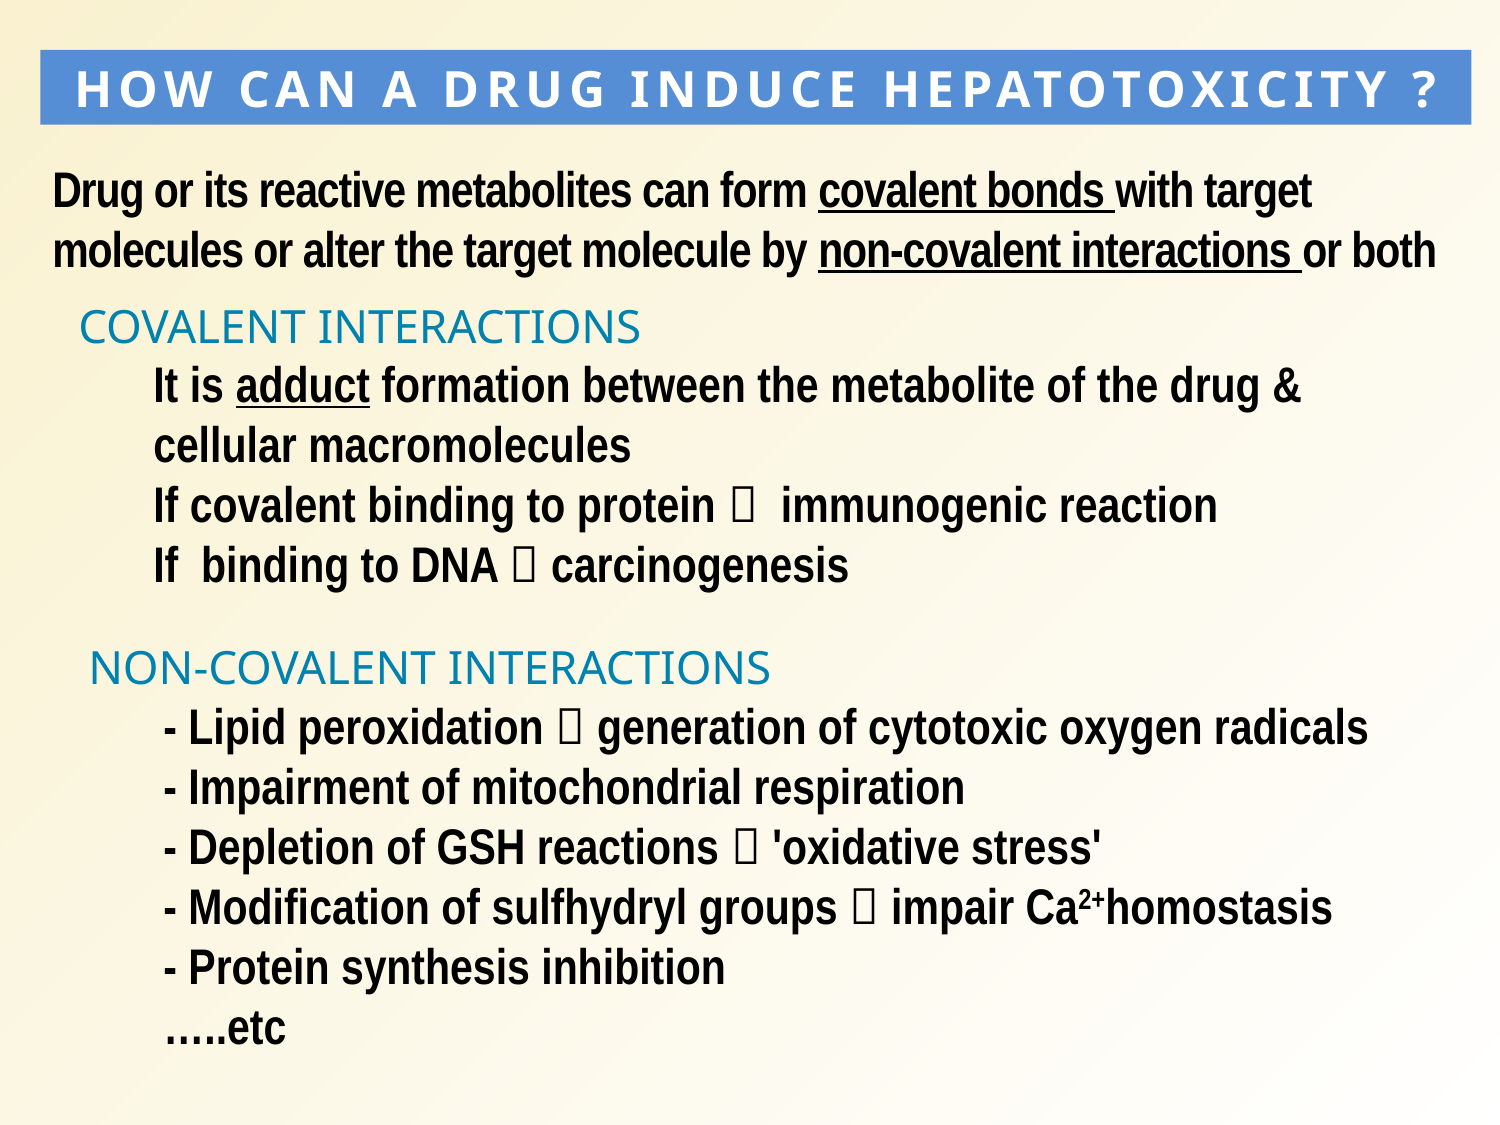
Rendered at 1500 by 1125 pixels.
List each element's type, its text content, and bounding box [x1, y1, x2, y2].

text_box HOW CAN A DRUG INDUCE HEPATOTOXICITY ? [40, 49, 1472, 125]
text_box Drug or its reactive metabolites can form covalent bonds with target molecules or alter the target molecule by non-covalent interactions or both [37, 149, 1475, 285]
text_box COVALENT INTERACTIONS It is adduct formation between the metabolite of the drug & cellular macromolecules If covalent binding to protein  immunogenic reaction If binding to DNA  carcinogenesis [63, 290, 1401, 601]
text_box NON-COVALENT INTERACTIONS - Lipid peroxidation  generation of cytotoxic oxygen radicals - Impairment of mitochondrial respiration - Depletion of GSH reactions  'oxidative stress' - Modification of sulfhydryl groups  impair Ca2+homostasis - Protein synthesis inhibition …..etc [73, 631, 1413, 1062]
